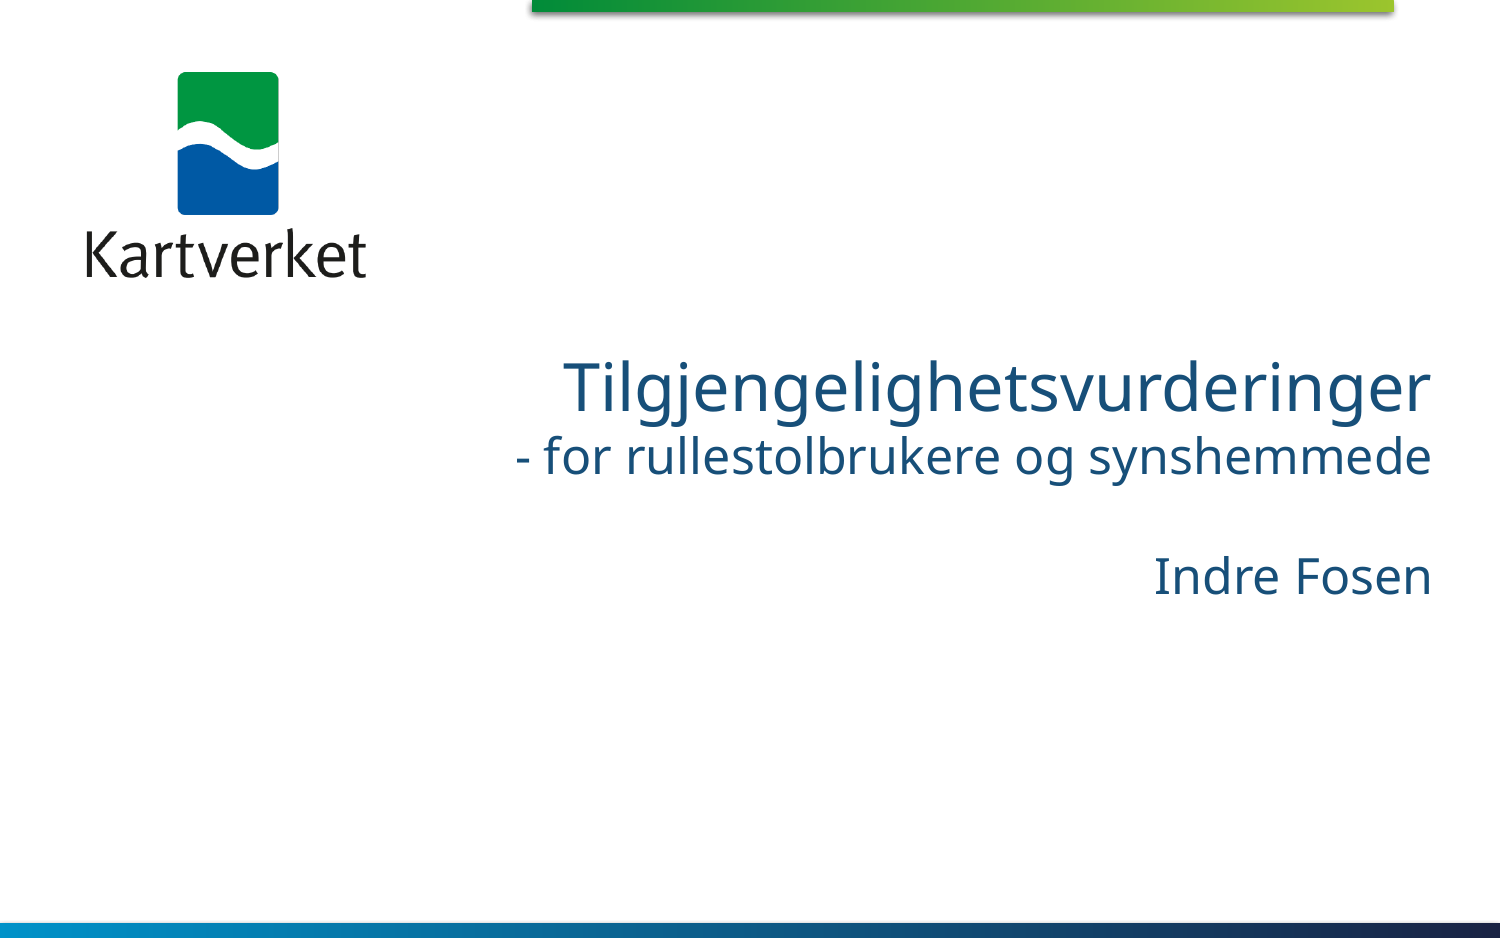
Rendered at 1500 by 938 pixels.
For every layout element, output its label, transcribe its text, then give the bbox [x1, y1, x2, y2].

text_box Tilgjengelighetsvurderinger - for rullestolbrukere og synshemmede Indre Fosen [66, 337, 1449, 613]
